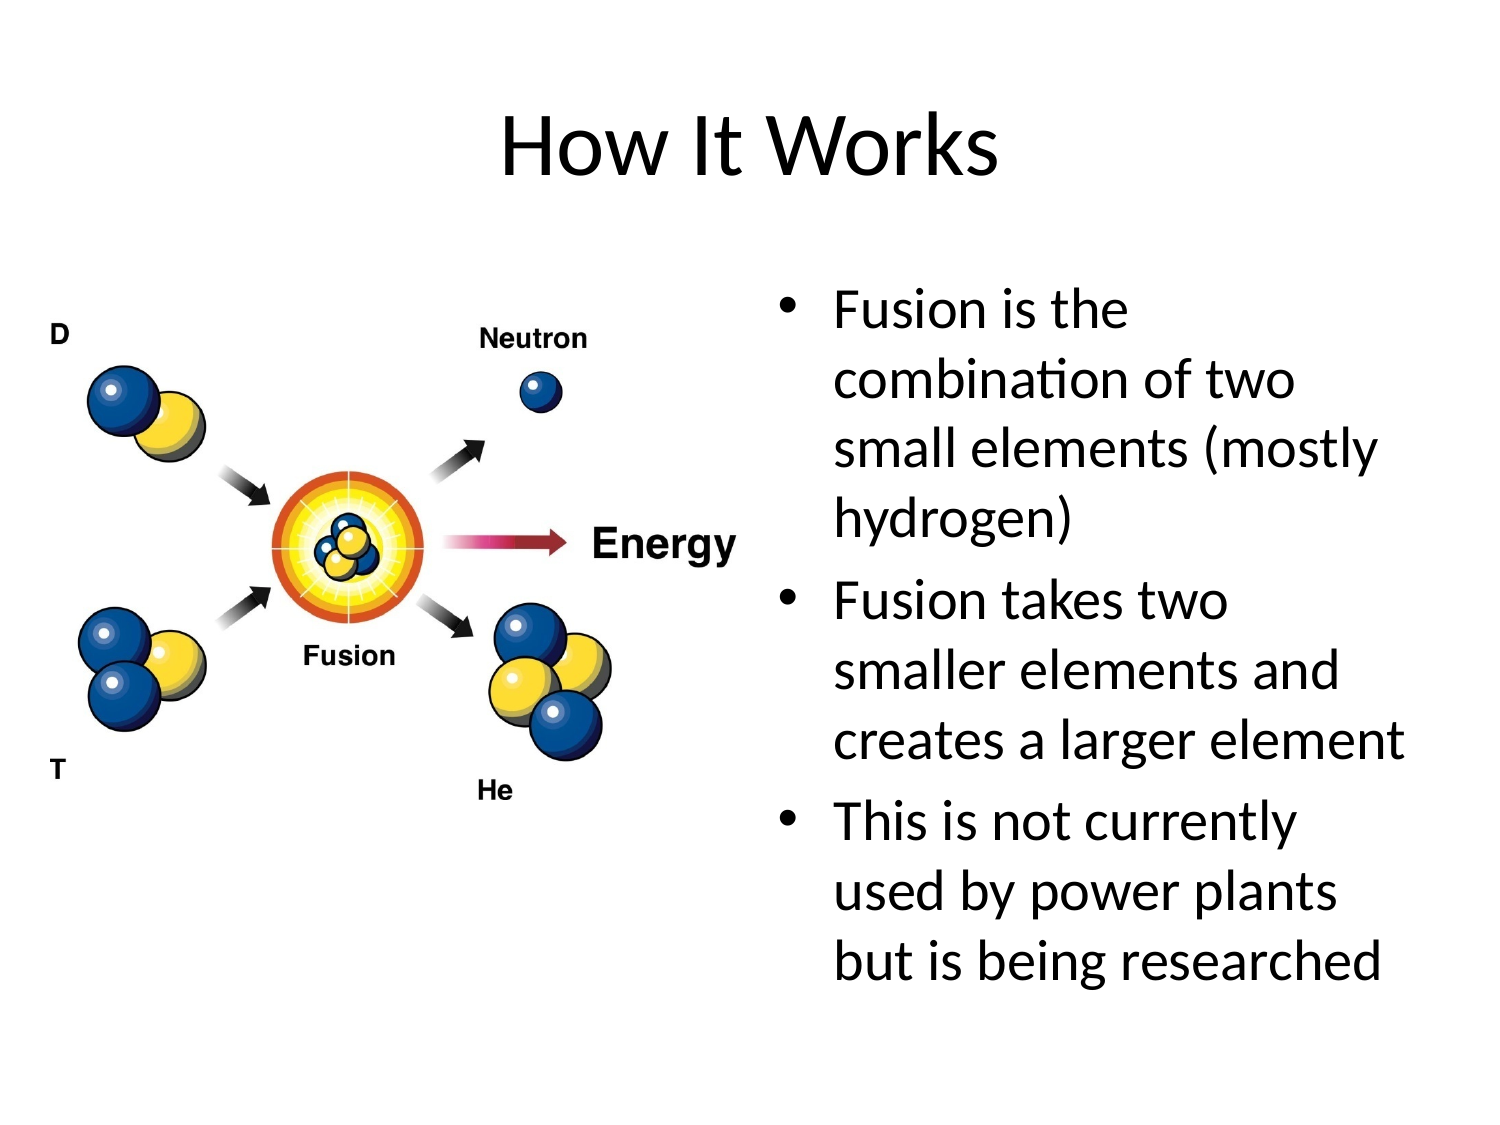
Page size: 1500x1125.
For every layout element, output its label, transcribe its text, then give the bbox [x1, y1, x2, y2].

list Fusion is the combination of two small elements (mostly hydrogen) Fusion takes two smaller elements and creates a larger element This is not currently used by power plants but is being researched [762, 262, 1425, 1005]
picture [49, 312, 740, 801]
title How It Works [75, 45, 1425, 233]
